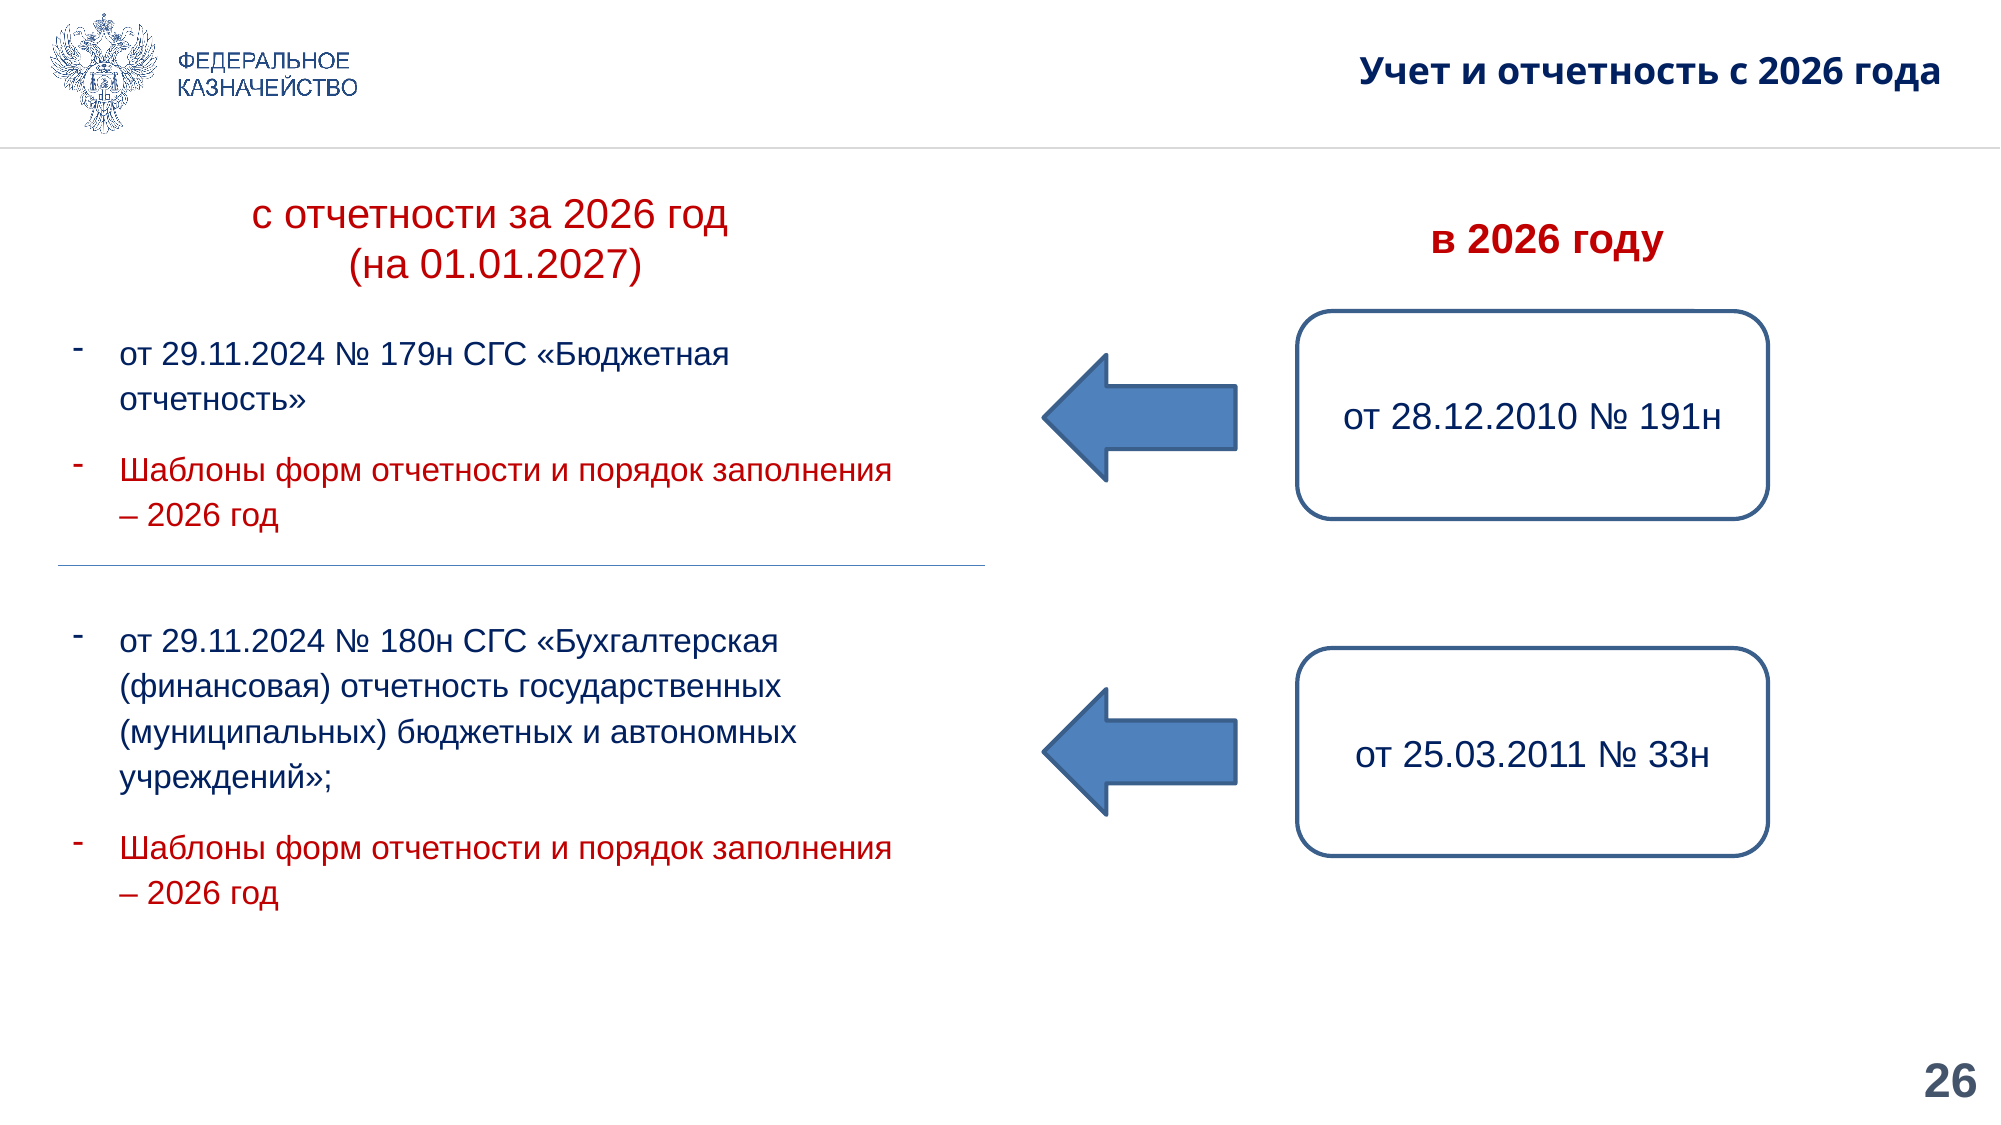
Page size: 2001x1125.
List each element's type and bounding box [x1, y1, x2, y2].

text_box [57, 631, 934, 894]
text_box [57, 324, 934, 536]
text_box [1041, 352, 1238, 483]
text_box [698, 39, 1958, 100]
text_box [101, 179, 891, 295]
text_box [1295, 308, 1771, 522]
text_box [1041, 687, 1238, 817]
slide_number [1517, 1048, 1978, 1108]
text_box [1152, 204, 1942, 270]
picture [50, 13, 357, 134]
text_box [1295, 645, 1771, 859]
